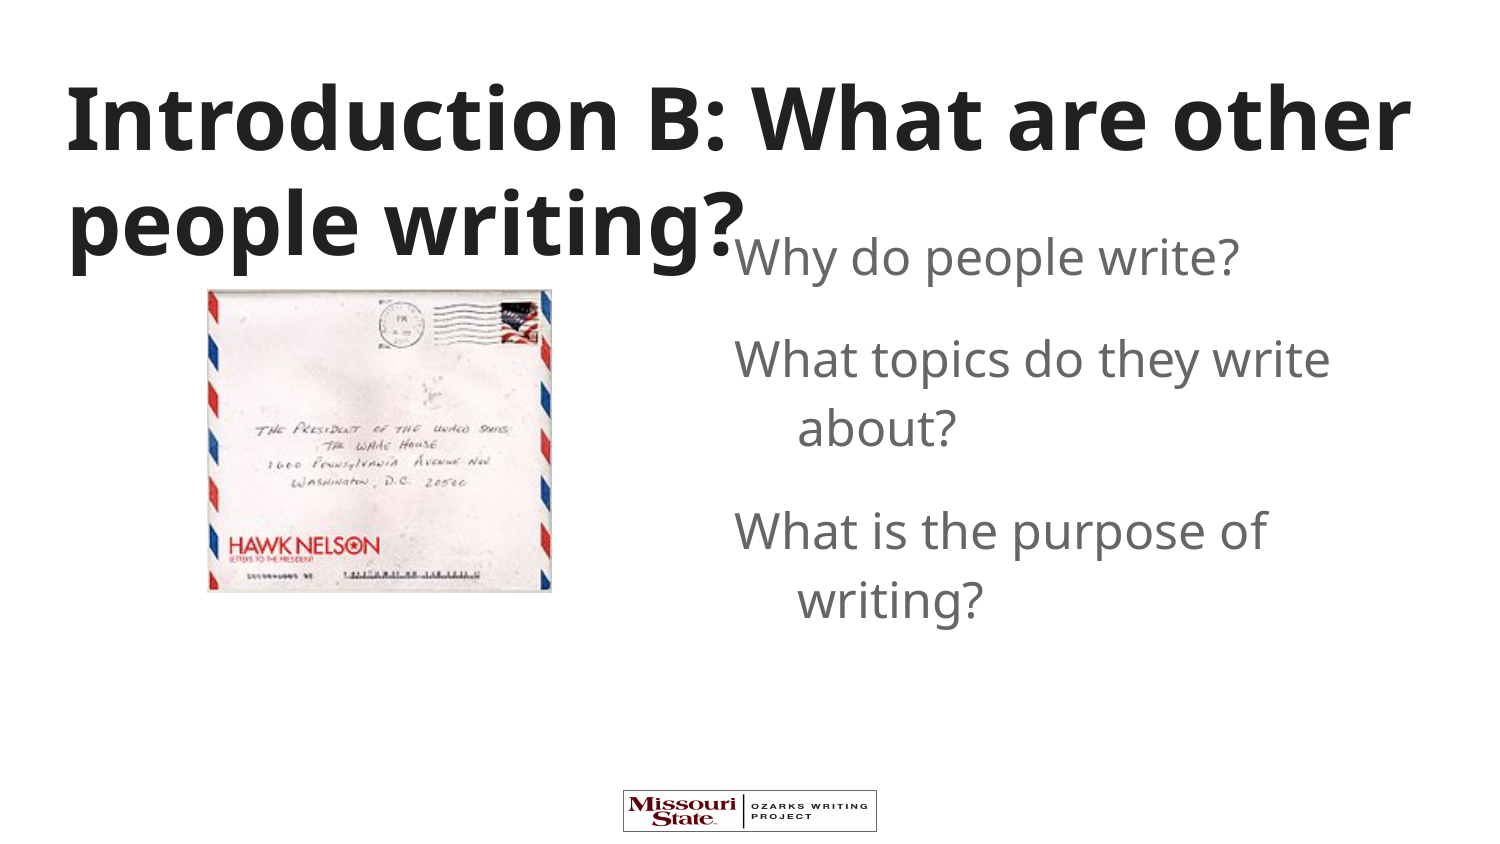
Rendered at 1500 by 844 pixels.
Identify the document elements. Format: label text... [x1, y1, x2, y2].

picture [624, 791, 876, 831]
list Why do people write? What topics do they write about? What is the purpose of writing? [707, 201, 1449, 750]
picture [207, 289, 552, 593]
title Introduction B: What are other people writing? [51, 48, 1449, 180]
